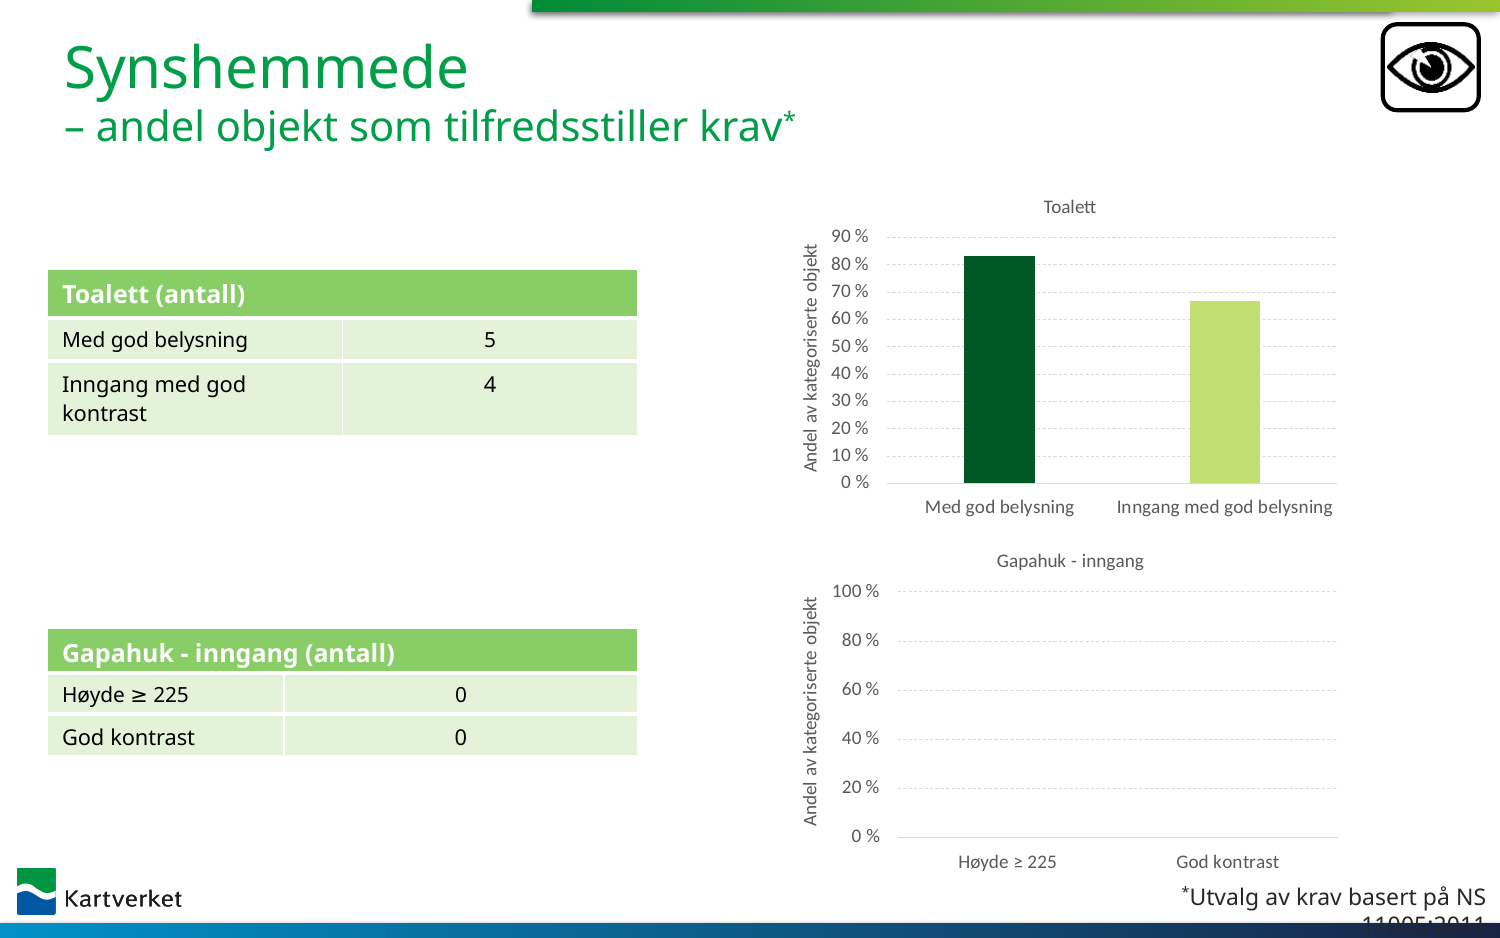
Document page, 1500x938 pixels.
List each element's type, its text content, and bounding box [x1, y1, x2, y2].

picture [791, 187, 1348, 526]
table_cell 4 [343, 363, 637, 435]
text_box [1382, 24, 1480, 111]
picture [791, 541, 1349, 880]
table_cell Inngang med god kontrast [48, 363, 342, 435]
table_cell 0 [285, 675, 637, 712]
text_box Synshemmede – andel objekt som tilfredsstiller krav* [49, 24, 1431, 158]
table_cell Høyde ≥ 225 [48, 675, 283, 712]
table_header Toalett (antall) [48, 270, 637, 316]
table_cell Med god belysning [48, 320, 342, 359]
table_header Gapahuk - inngang (antall) [48, 629, 637, 671]
table_cell God kontrast [48, 716, 283, 755]
table_cell 5 [343, 320, 637, 359]
text_box *Utvalg av krav basert på NS 11005:2011 [1068, 873, 1500, 938]
table_cell 0 [285, 716, 637, 755]
